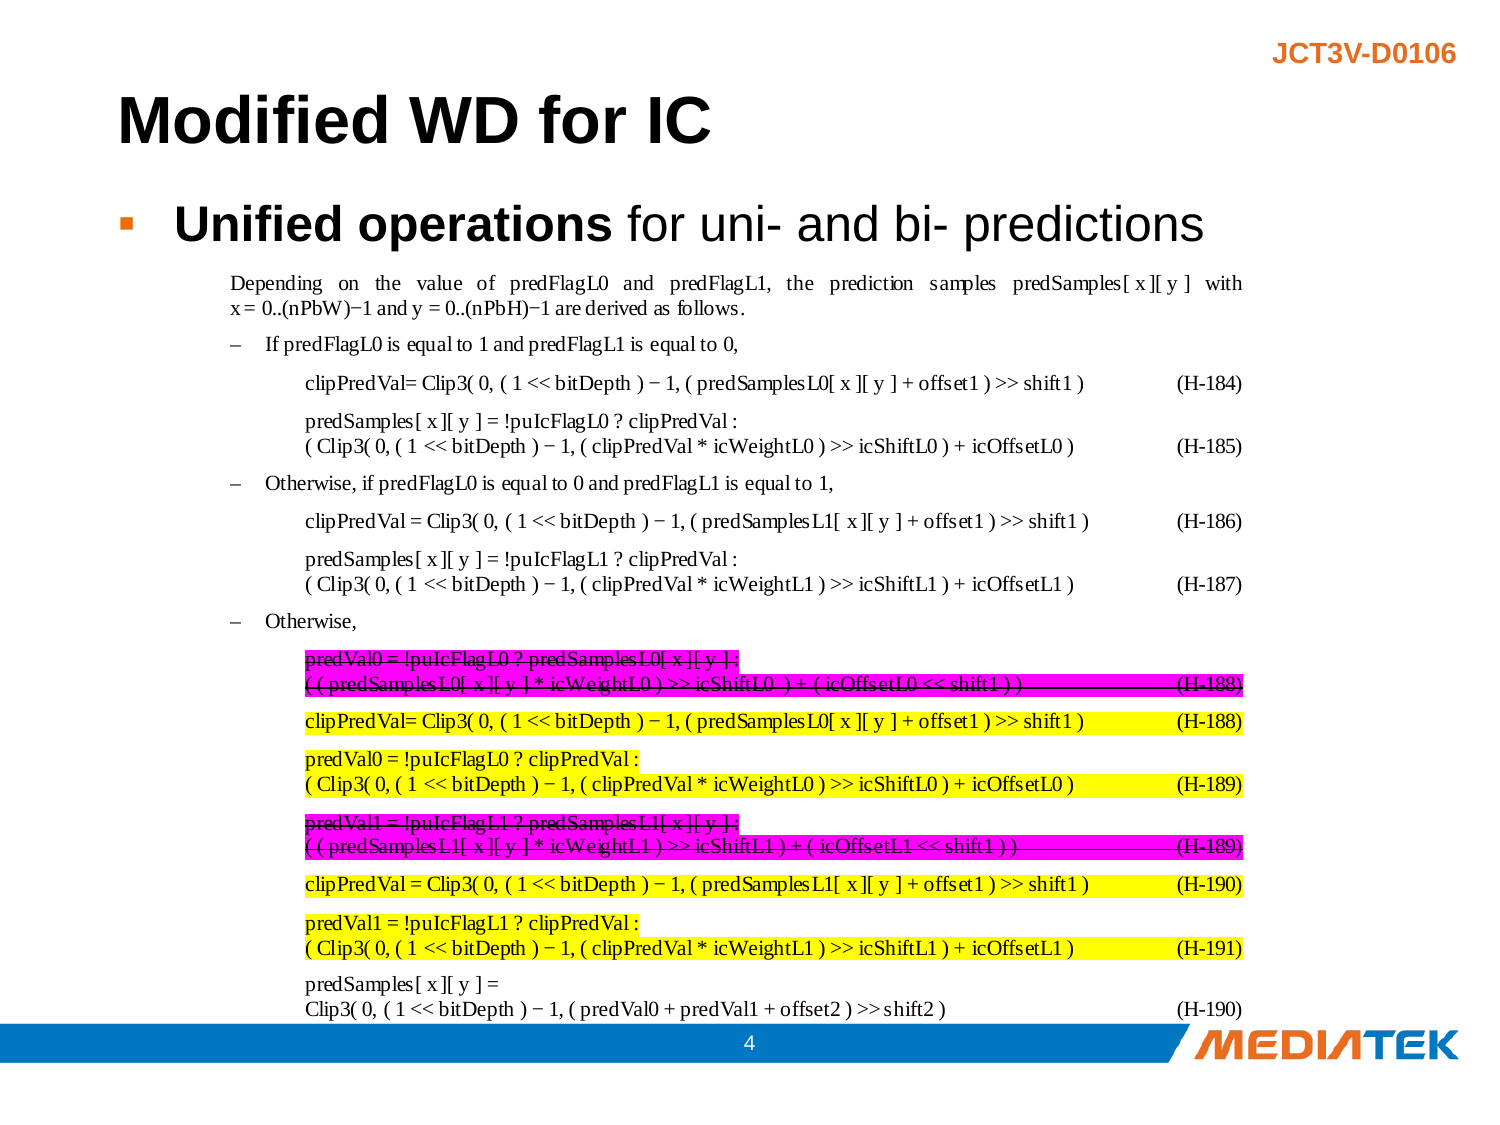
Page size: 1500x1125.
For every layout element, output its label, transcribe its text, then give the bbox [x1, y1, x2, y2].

list Unified operations for uni- and bi- predictions [102, 184, 1425, 998]
title Modified WD for IC [101, 62, 1425, 172]
picture [0, 258, 1459, 1063]
slide_number 3 [711, 1032, 789, 1090]
